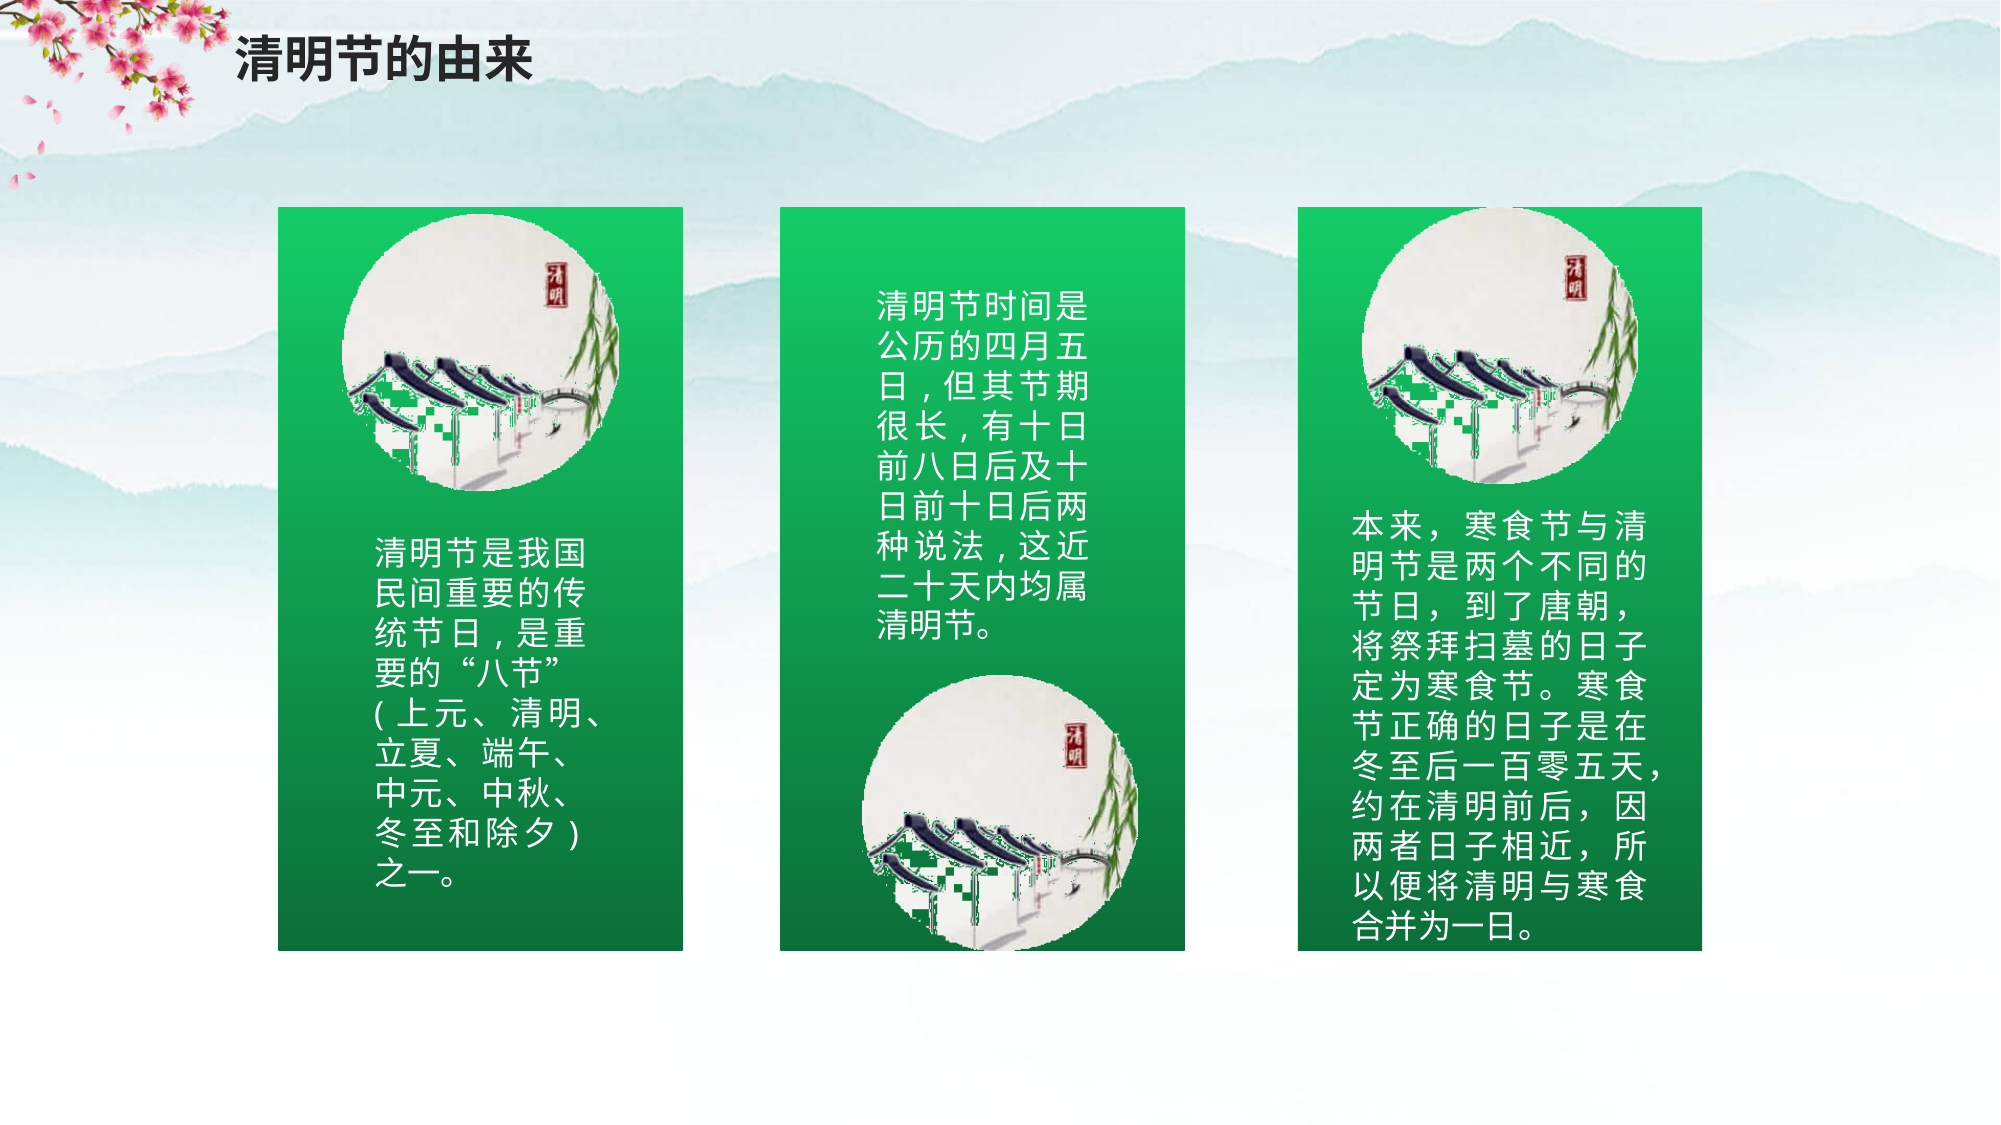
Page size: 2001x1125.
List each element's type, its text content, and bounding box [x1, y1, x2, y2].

text_box [779, 206, 1186, 952]
text_box 清明节的由来 [232, 19, 575, 95]
text_box [277, 206, 684, 952]
text_box 清明节时间是公历的四月五日,但其节期很长,有十日前八日后及十日前十日后两种说法,这近二十天内均属清明节。 [862, 277, 1105, 652]
text_box 本来，寒食节与清明节是两个不同的节日，到了唐朝，将祭拜扫墓的日子定为寒食节。寒食节正确的日子是在冬至后一百零五天，约在清明前后，因两者日子相近，所以便将清明与寒食合并为一日。 [1337, 498, 1663, 953]
text_box 清明节是我国民间重要的传统节日,是重要的“八节”(上元、清明、立夏、端午、中元、中秋、冬至和除夕)之一。 [359, 525, 602, 900]
text_box [1297, 206, 1703, 952]
picture [0, 0, 2000, 1125]
